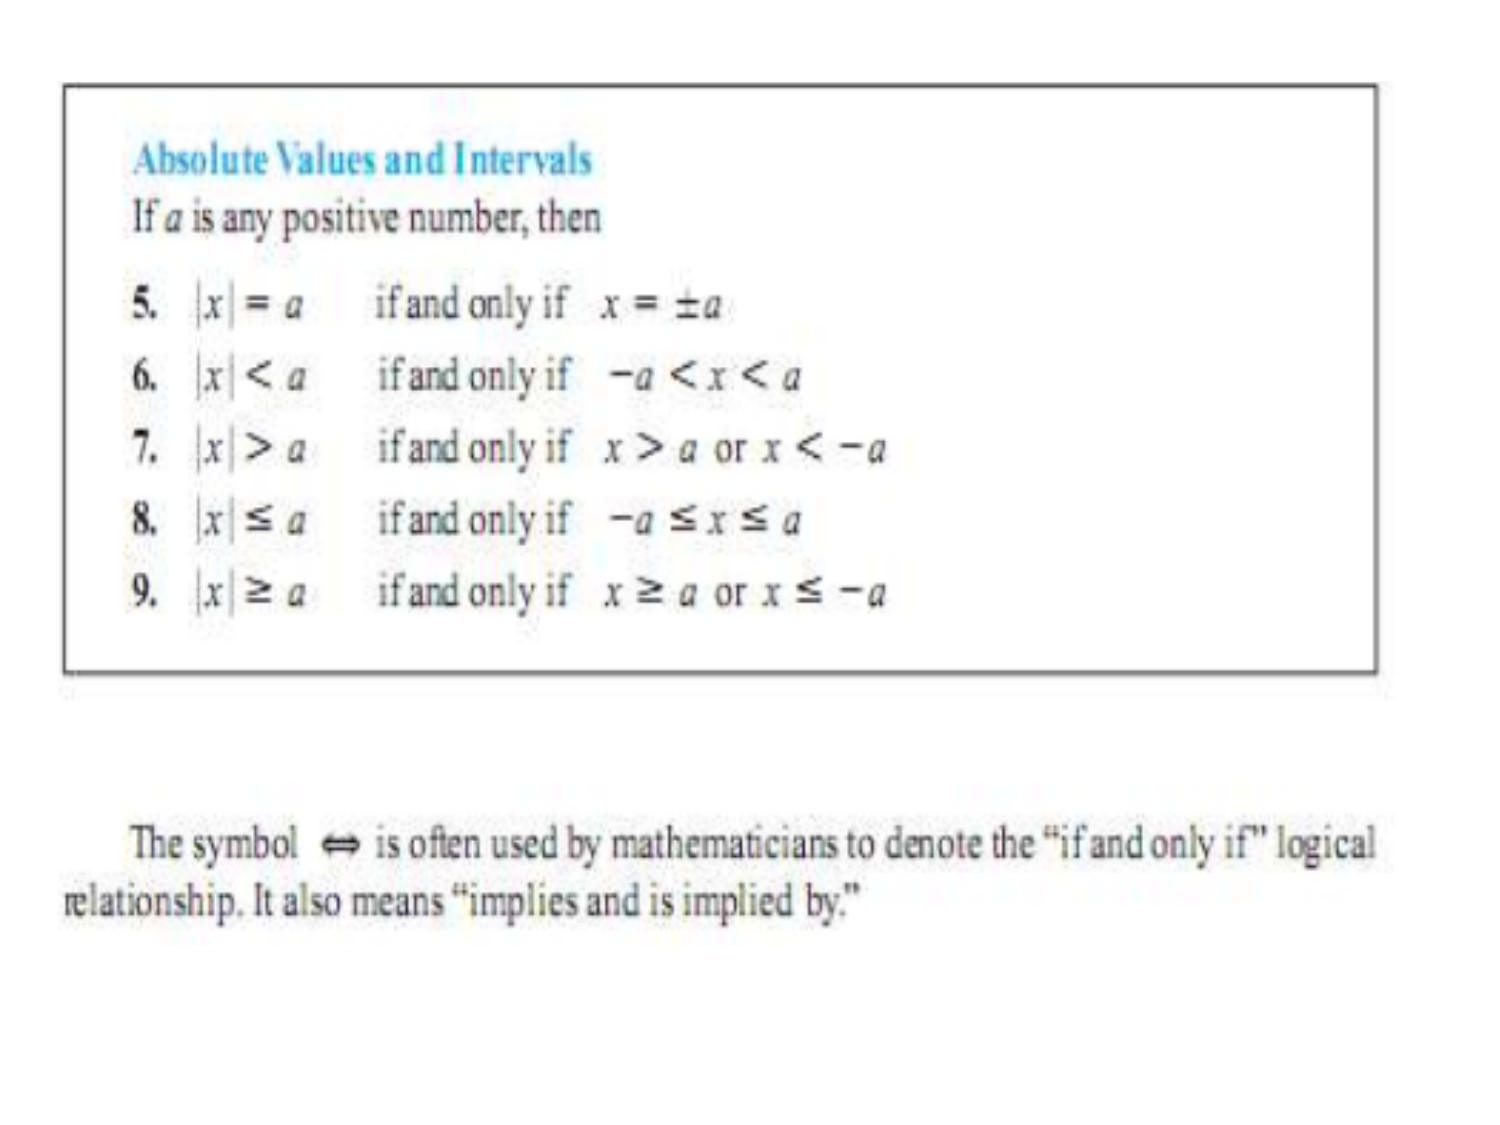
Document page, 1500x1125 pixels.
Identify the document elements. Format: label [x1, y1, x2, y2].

picture [58, 81, 1477, 997]
